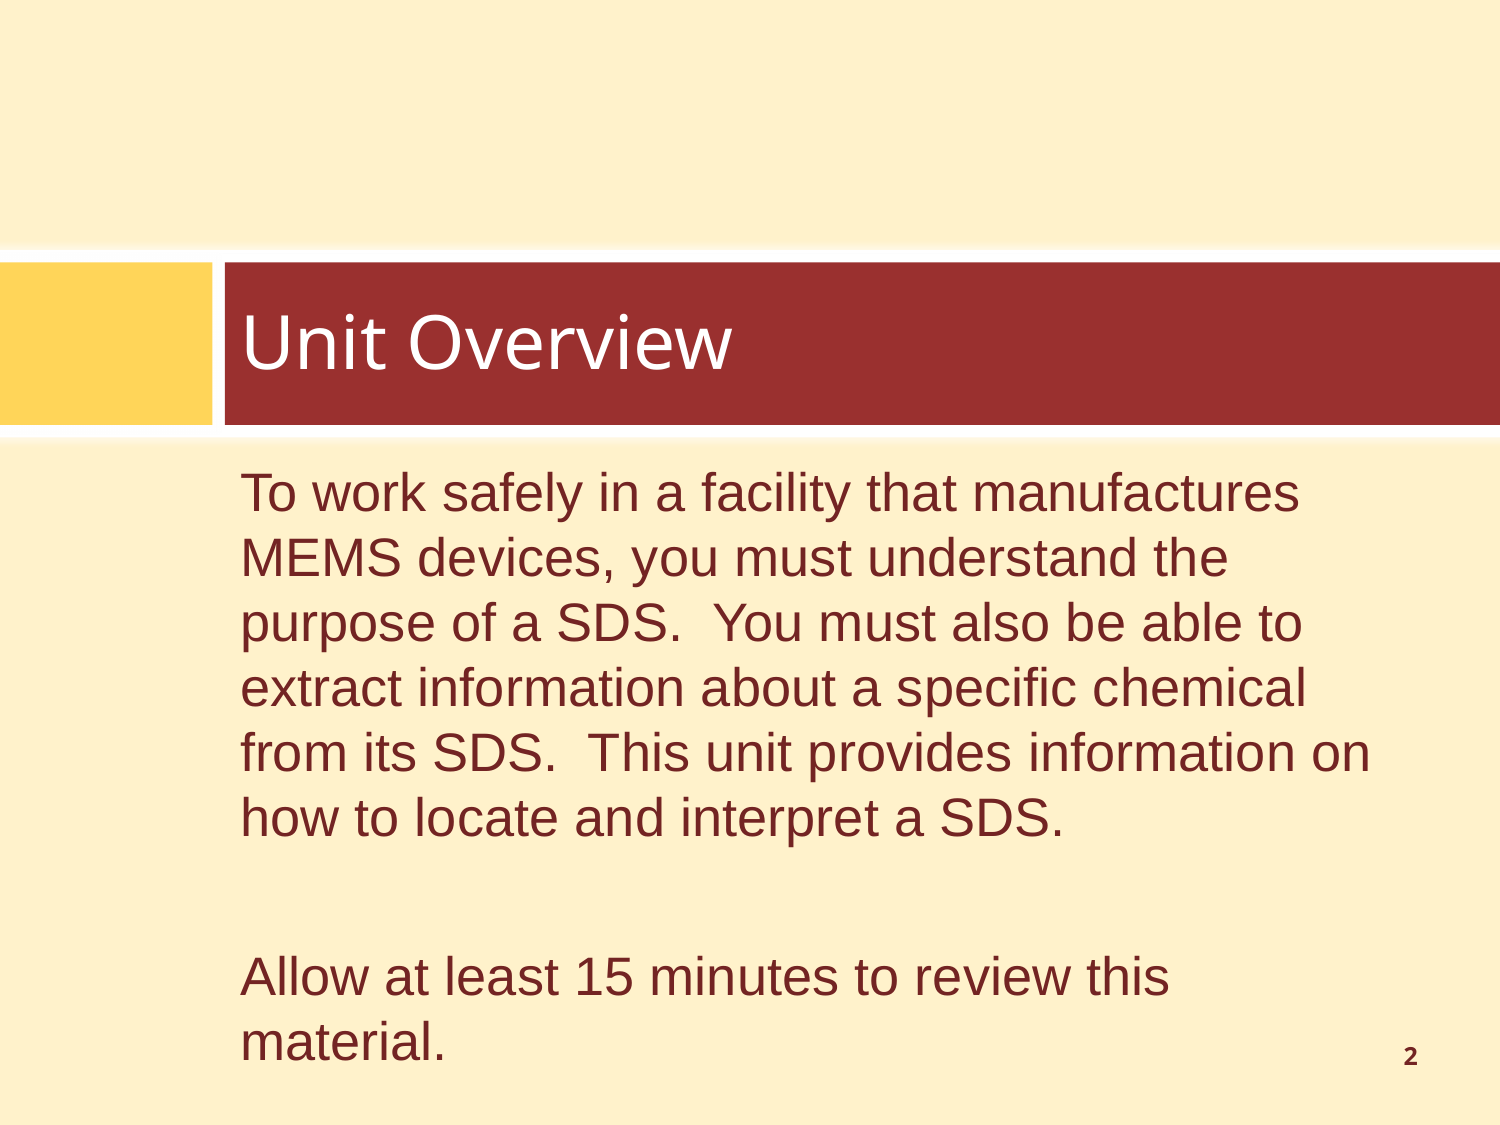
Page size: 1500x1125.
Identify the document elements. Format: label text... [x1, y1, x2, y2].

list To work safely in a facility that manufactures MEMS devices, you must understand the purpose of a SDS. You must also be able to extract information about a specific chemical from its SDS. This unit provides information on how to locate and interpret a SDS. Allow at least 15 minutes to review this material. [225, 450, 1394, 1022]
title Unit Overview [225, 257, 1475, 421]
